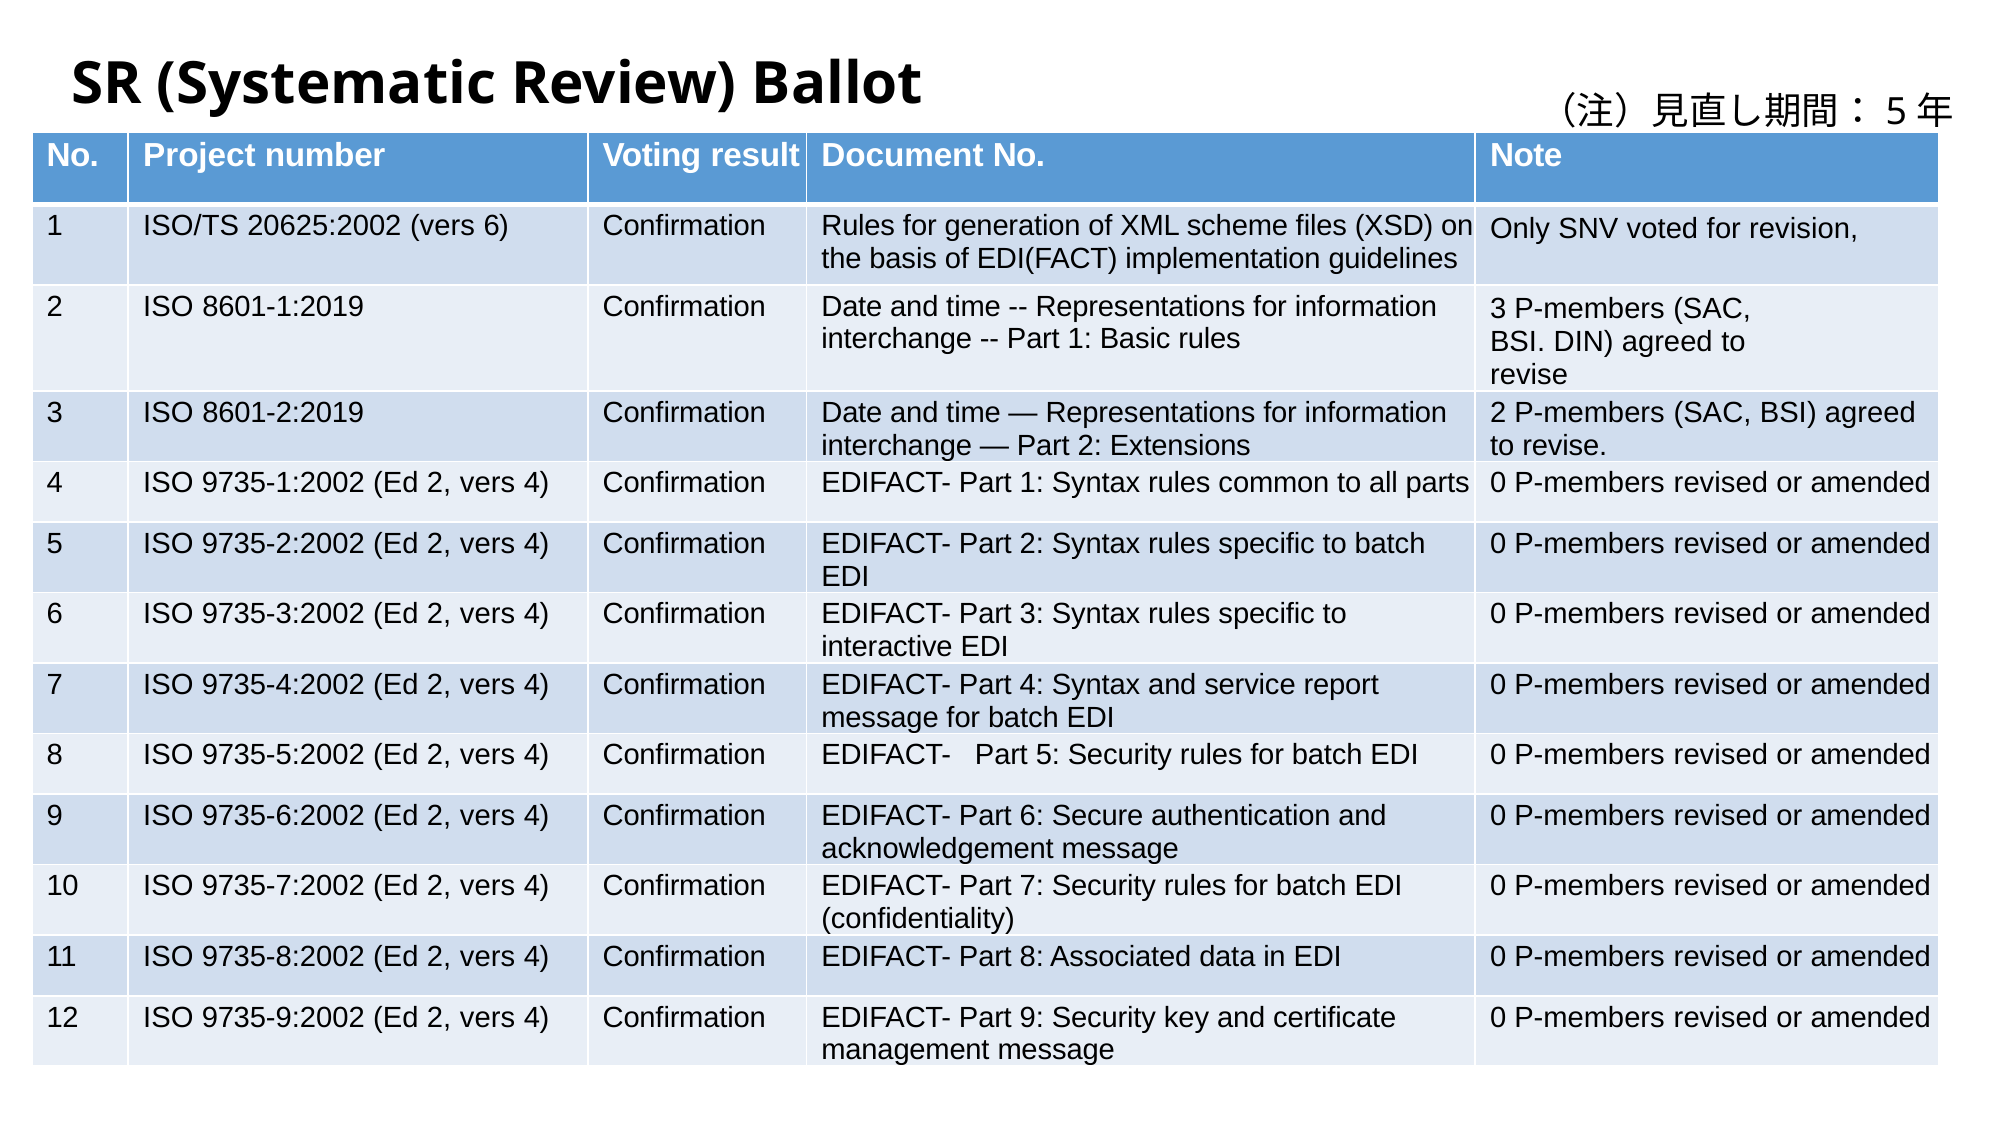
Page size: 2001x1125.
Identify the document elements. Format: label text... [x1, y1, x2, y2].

table_cell 9 [33, 795, 127, 864]
table_cell 7 [33, 664, 127, 733]
table_header No. [33, 133, 127, 202]
table_cell 10 [33, 865, 127, 934]
table_cell ISO 9735-4:2002 (Ed 2, vers 4) [129, 664, 587, 733]
text_box SR (Systematic Review) Ballot [56, 38, 1082, 123]
table_cell 0 P-members revised or amended [1476, 795, 1938, 864]
table_cell 0 P-members revised or amended [1476, 936, 1938, 995]
table_cell Confirmation [589, 392, 806, 461]
table_cell EDIFACT- Part 8: Associated data in EDI [807, 936, 1474, 995]
table_cell Confirmation [589, 462, 806, 521]
table_cell ISO 9735-8:2002 (Ed 2, vers 4) [129, 936, 587, 995]
table_cell 12 [33, 997, 127, 1065]
table_header Voting result [589, 133, 806, 202]
table_cell ISO 9735-3:2002 (Ed 2, vers 4) [129, 593, 587, 662]
table_cell 11 [33, 936, 127, 995]
table_cell Date and time -- Representations for information interchange -- Part 1: Basic rules [807, 286, 1474, 390]
table_cell Rules for generation of XML scheme files (XSD) on the basis of EDI(FACT) implementation guidelines [807, 207, 1474, 284]
table_cell ISO 9735-2:2002 (Ed 2, vers 4) [129, 523, 587, 592]
table_cell 0 P-members revised or amended [1476, 664, 1938, 733]
table_cell 3 [33, 392, 127, 461]
table_cell 2 [33, 286, 127, 390]
table_cell EDIFACT- Part 2: Syntax rules specific to batch EDI [807, 523, 1474, 592]
table_cell EDIFACT- Part 9: Security key and certificate management message [807, 997, 1474, 1065]
table_cell Confirmation [589, 936, 806, 995]
table_cell Confirmation [589, 286, 806, 390]
table_header Document No. [807, 133, 1474, 202]
table_cell 6 [33, 593, 127, 662]
table_cell Date and time — Representations for information interchange — Part 2: Extensions [807, 392, 1474, 461]
text_box （注）見直し期間：5年 [1524, 79, 2000, 140]
table_cell ISO 9735-9:2002 (Ed 2, vers 4) [129, 997, 587, 1065]
table_cell ISO 9735-1:2002 (Ed 2, vers 4) [129, 462, 587, 521]
table_cell 5 [33, 523, 127, 592]
table_cell 0 P-members revised or amended [1476, 997, 1938, 1065]
table_cell Only SNV voted for revision, [1476, 207, 1938, 284]
table_cell 0 P-members revised or amended [1476, 734, 1938, 793]
table_cell 0 P-members revised or amended [1476, 462, 1938, 521]
table_cell ISO 9735-6:2002 (Ed 2, vers 4) [129, 795, 587, 864]
table_cell Confirmation [589, 865, 806, 934]
table_cell EDIFACT- Part 5: Security rules for batch EDI [807, 734, 1474, 793]
table_cell EDIFACT- Part 3: Syntax rules specific to interactive EDI [807, 593, 1474, 662]
table_header Note [1476, 133, 1938, 202]
table_cell Confirmation [589, 664, 806, 733]
table_cell EDIFACT- Part 1: Syntax rules common to all parts [807, 462, 1474, 521]
table_cell Confirmation [589, 593, 806, 662]
table_cell 3 P-members (SAC, BSI. DIN) agreed to revise [1476, 286, 1938, 390]
table_cell ISO 8601-2:2019 [129, 392, 587, 461]
table_cell ISO 9735-7:2002 (Ed 2, vers 4) [129, 865, 587, 934]
table_cell EDIFACT- Part 7: Security rules for batch EDI (confidentiality) [807, 865, 1474, 934]
table_cell EDIFACT- Part 4: Syntax and service report message for batch EDI [807, 664, 1474, 733]
table_cell ISO 8601-1:2019 [129, 286, 587, 390]
table_cell ISO 9735-5:2002 (Ed 2, vers 4) [129, 734, 587, 793]
table_cell ISO/TS 20625:2002 (vers 6) [129, 207, 587, 284]
table_cell 0 P-members revised or amended [1476, 593, 1938, 662]
table_cell 1 [33, 207, 127, 284]
table_header Project number [129, 133, 587, 202]
table_cell 2 P-members (SAC, BSI) agreed to revise. [1476, 392, 1938, 461]
table_cell Confirmation [589, 997, 806, 1065]
table_cell 0 P-members revised or amended [1476, 865, 1938, 934]
table_cell Confirmation [589, 207, 806, 284]
table_cell 8 [33, 734, 127, 793]
table_cell Confirmation [589, 734, 806, 793]
table_cell Confirmation [589, 523, 806, 592]
table_cell EDIFACT- Part 6: Secure authentication and acknowledgement message [807, 795, 1474, 864]
table_cell 0 P-members revised or amended [1476, 523, 1938, 592]
table_cell 4 [33, 462, 127, 521]
table_cell Confirmation [589, 795, 806, 864]
